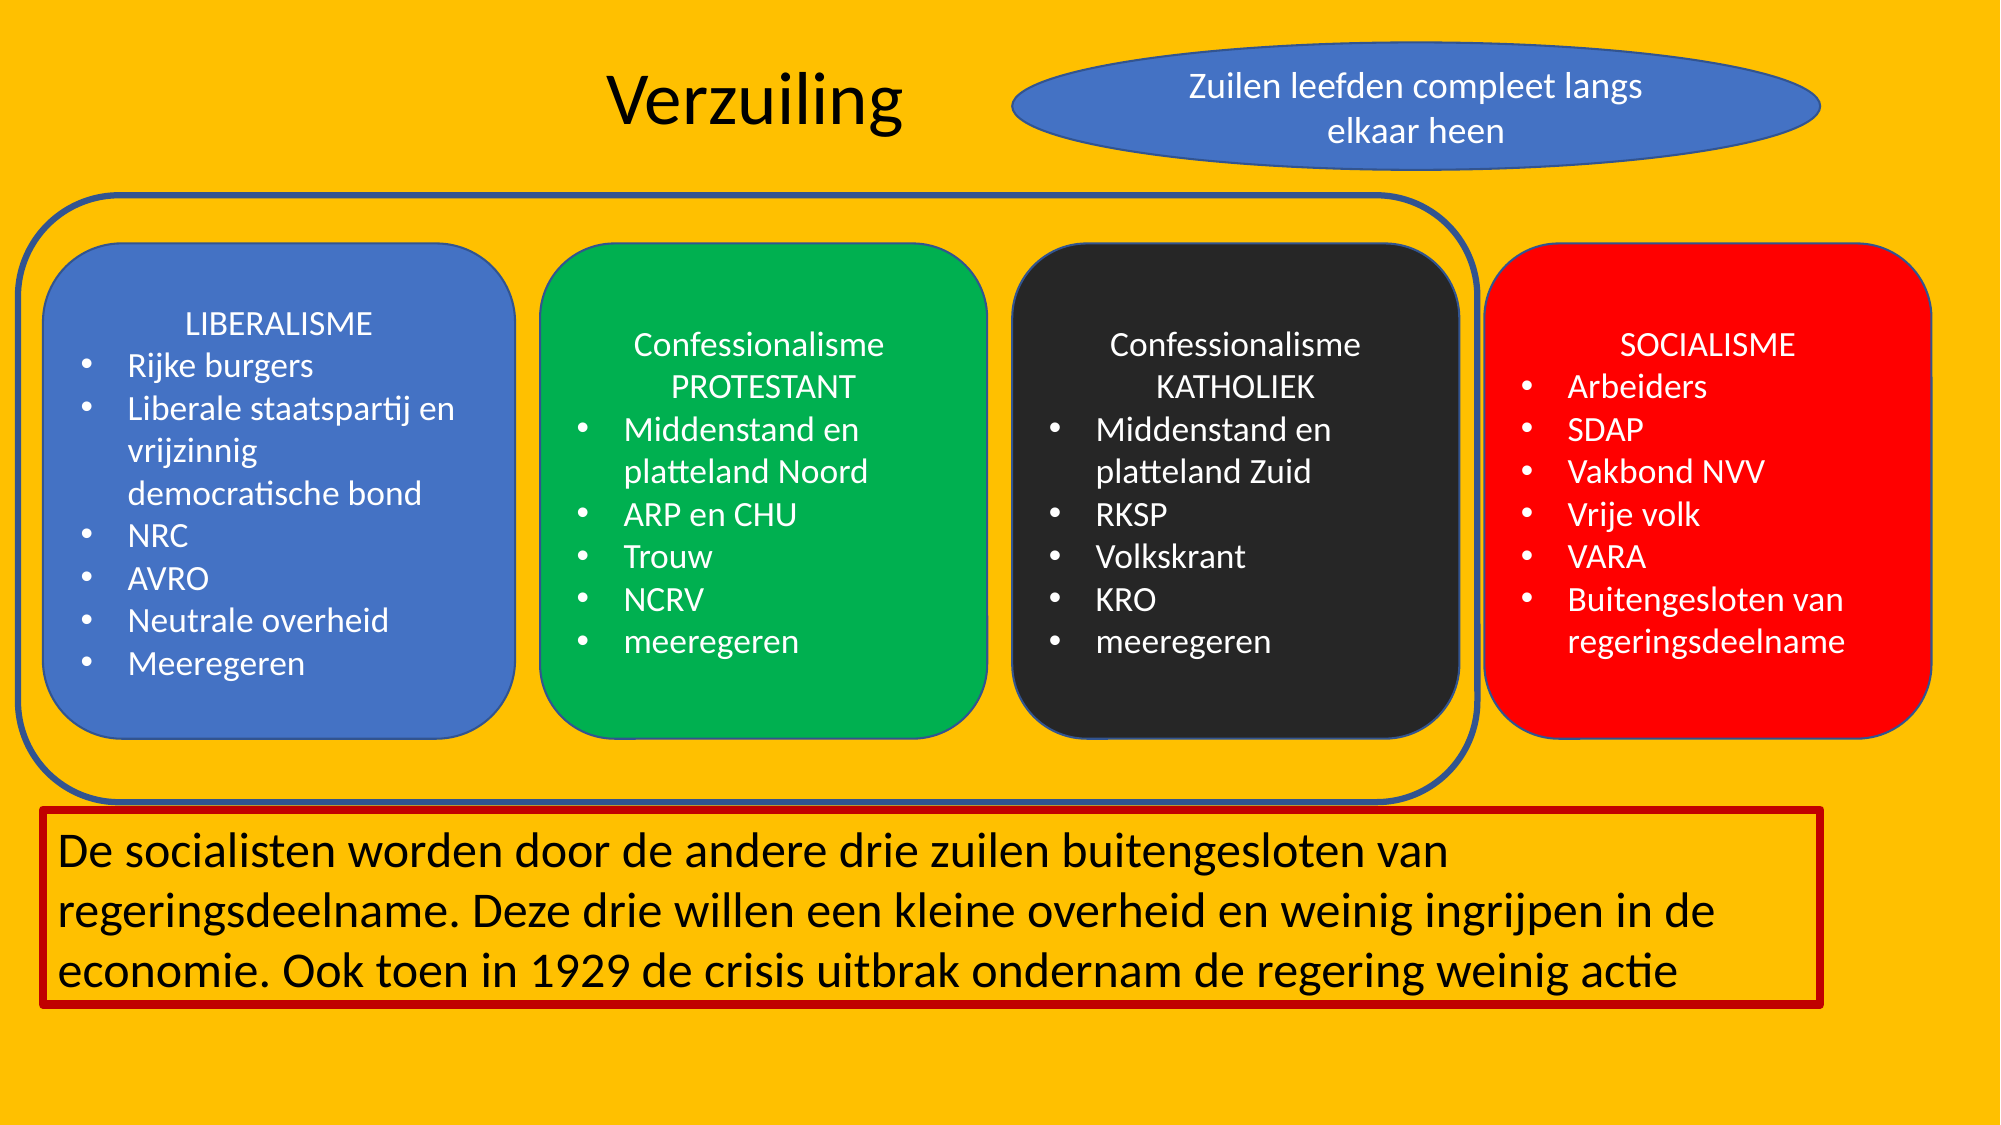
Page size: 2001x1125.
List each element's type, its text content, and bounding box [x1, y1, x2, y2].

text_box De socialisten worden door de andere drie zuilen buitengesloten van regeringsdeelname. Deze drie willen een kleine overheid en weinig ingrijpen in de economie. Ook toen in 1929 de crisis uitbrak ondernam de regering weinig actie [42, 809, 1821, 1005]
text_box SOCIALISME Arbeiders SDAP Vakbond NVV Vrije volk VARA Buitengesloten van regeringsdeelname [1483, 242, 1933, 740]
text_box Verzuiling [591, 42, 1325, 148]
text_box Zuilen leefden compleet langs elkaar heen [1011, 41, 1822, 171]
text_box [16, 194, 1479, 804]
